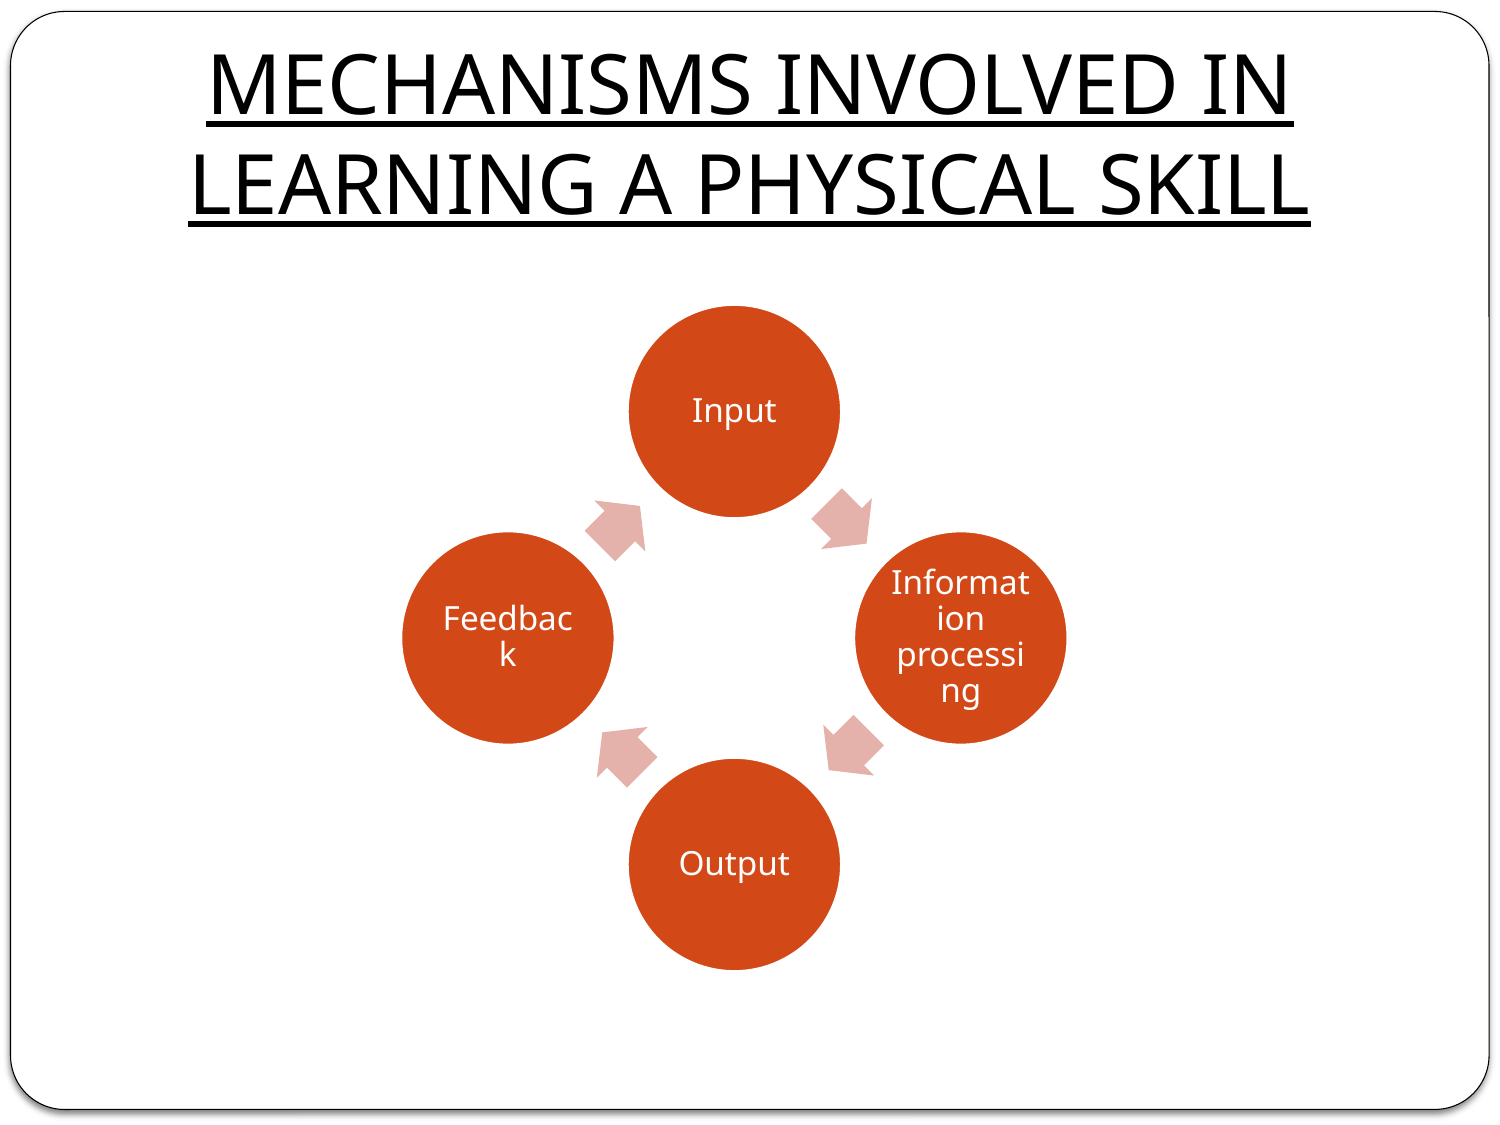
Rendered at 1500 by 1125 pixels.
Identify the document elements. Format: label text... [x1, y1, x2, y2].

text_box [234, 304, 1235, 972]
text_box MECHANISMS INVOLVED IN LEARNING A PHYSICAL SKILL [58, 23, 1442, 239]
